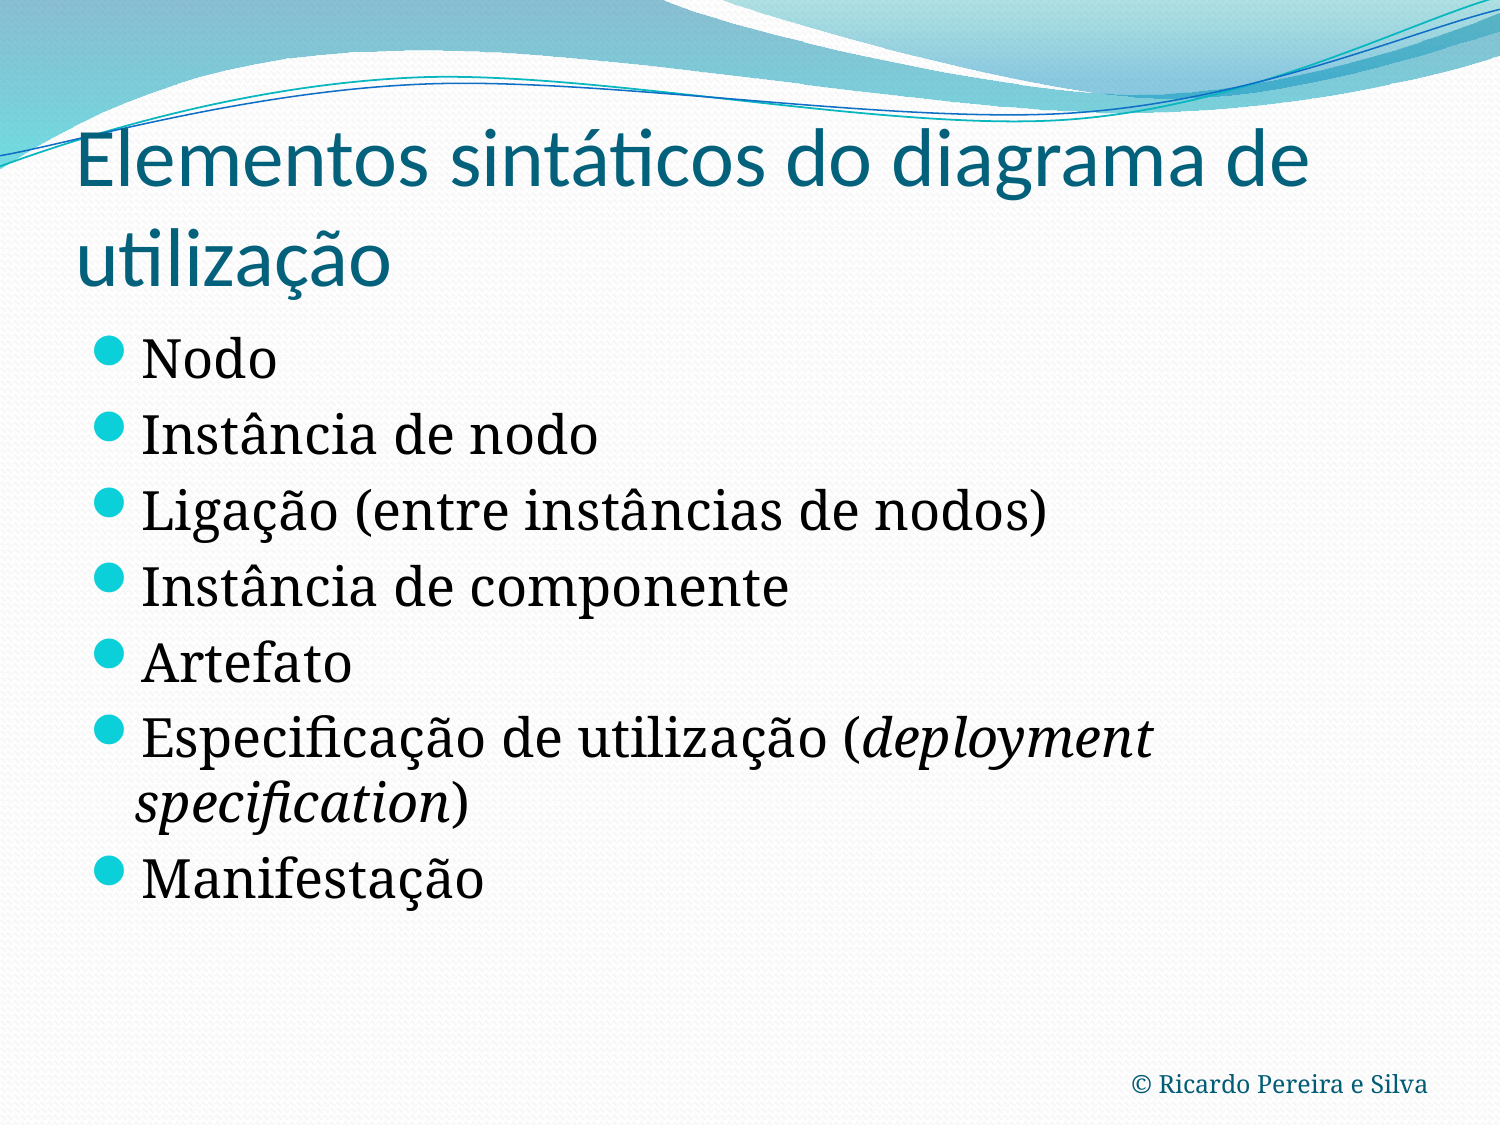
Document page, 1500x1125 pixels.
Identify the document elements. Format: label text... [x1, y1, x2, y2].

list Nodo Instância de nodo Ligação (entre instâncias de nodos) Instância de componente Artefato Especificação de utilização (deployment specification) Manifestação [75, 317, 1425, 1038]
title Elementos sintáticos do diagrama de utilização [75, 115, 1425, 303]
footer © Ricardo Pereira e Silva [1101, 1042, 1429, 1103]
